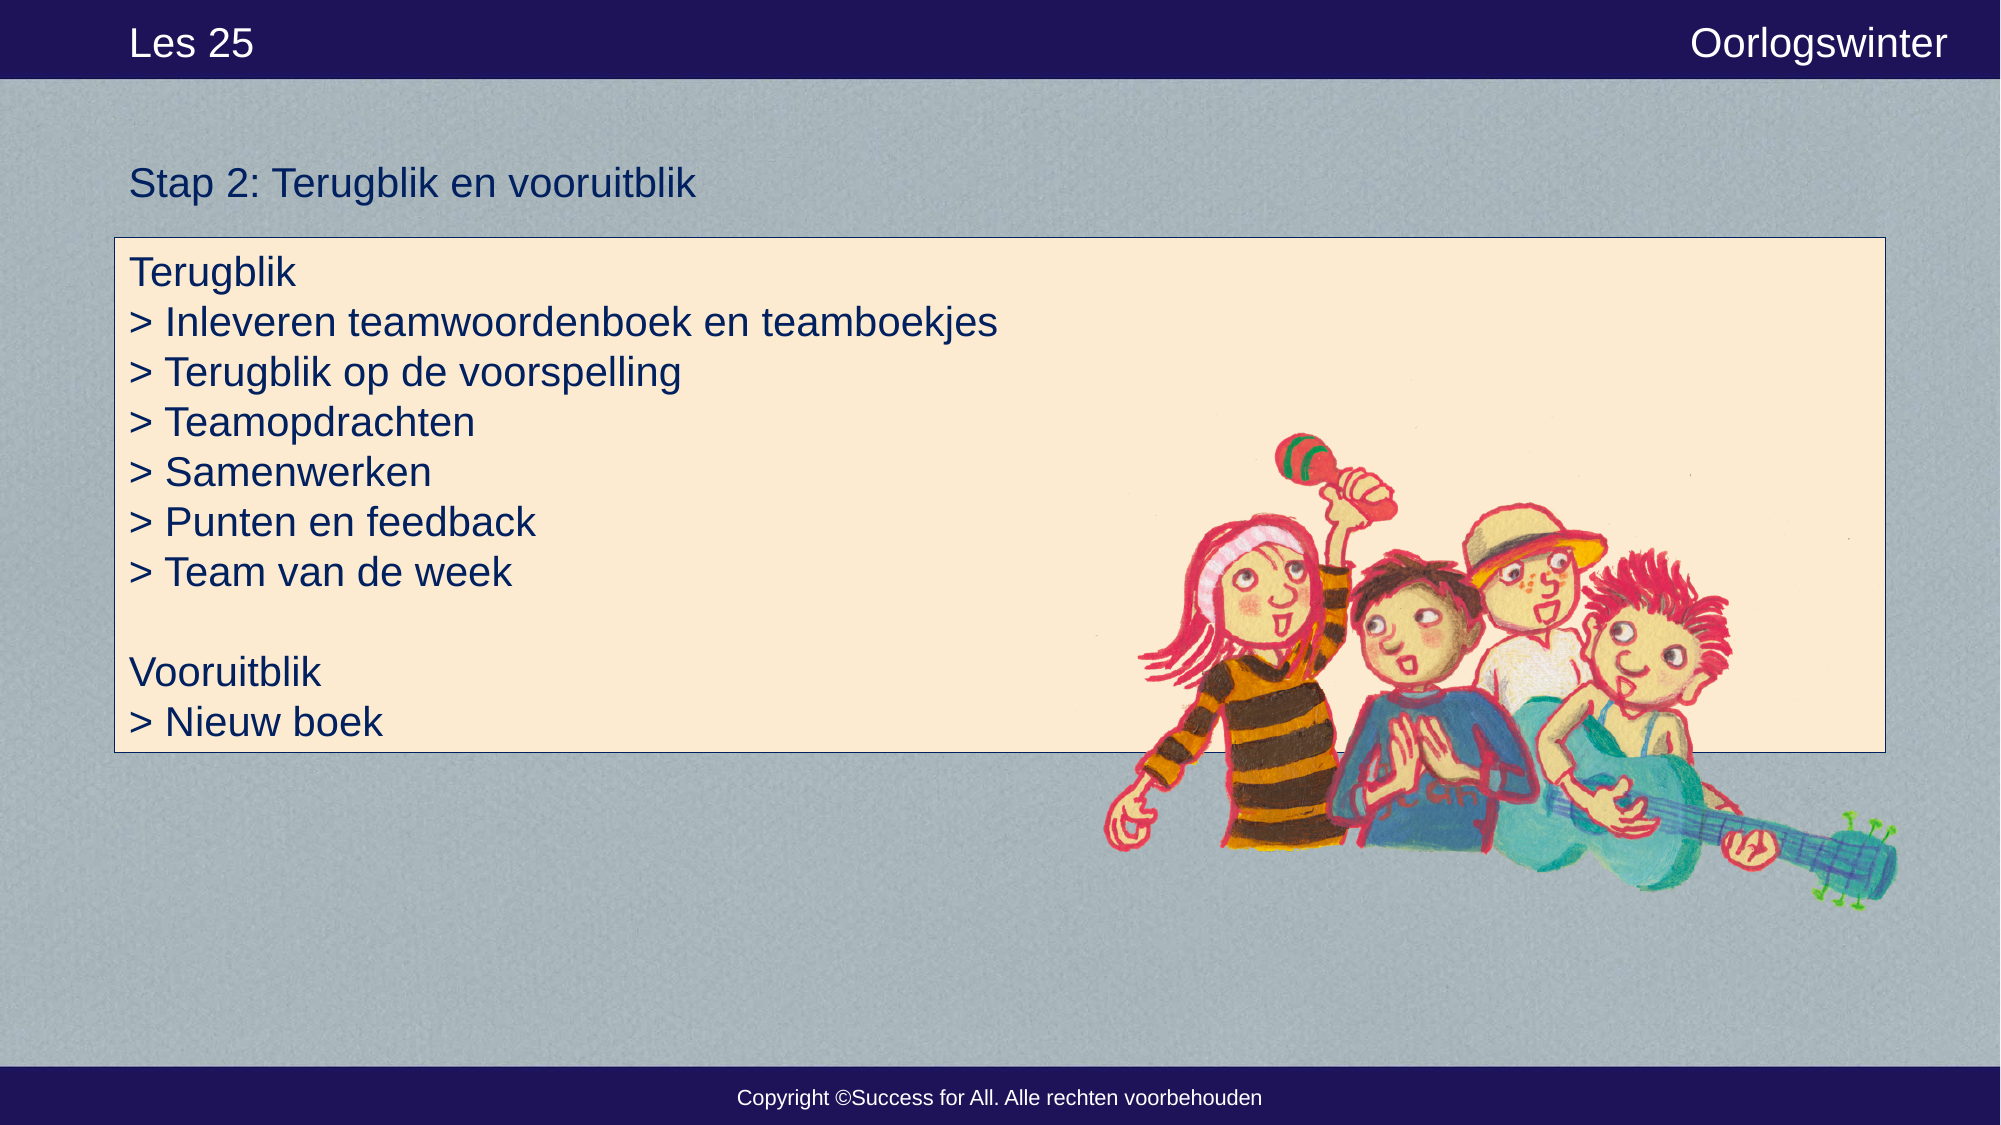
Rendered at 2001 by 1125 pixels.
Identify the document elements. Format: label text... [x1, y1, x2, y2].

text_box Oorlogswinter [786, 8, 1963, 73]
text_box Les 25 [114, 8, 354, 73]
text_box Copyright ©Success for All. Alle rechten voorbehouden [0, 1076, 2000, 1125]
picture [0, 0, 2001, 1125]
text_box Stap 2: Terugblik en vooruitblik [113, 148, 1635, 214]
text_box Terugblik > Inleveren teamwoordenboek en teamboekjes > Terugblik op de voorspelling > Teamopdrachten > Samenwerken > Punten en feedback > Team van de week Vooruitblik > Nieuw boek [114, 237, 1886, 753]
